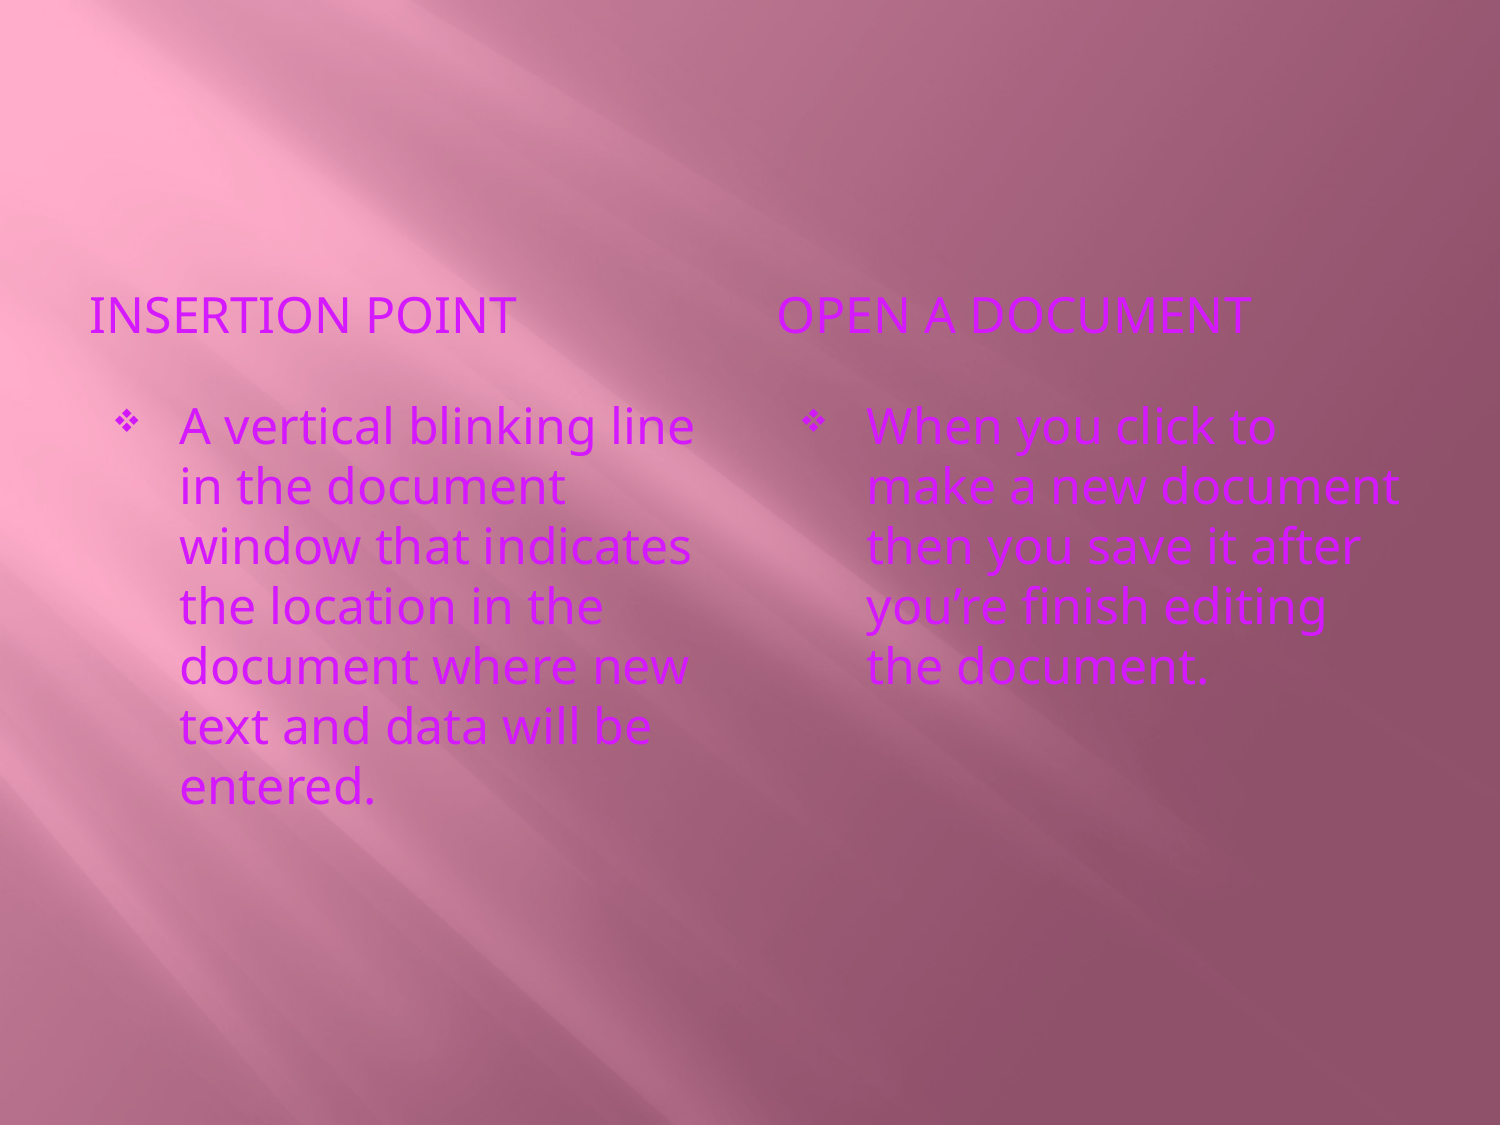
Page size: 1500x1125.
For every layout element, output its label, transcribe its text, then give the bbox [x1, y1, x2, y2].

list Open A Document [761, 251, 1425, 375]
list Insertion Point [75, 251, 738, 375]
list A vertical blinking line in the document window that indicates the location in the document where new text and data will be entered. [75, 387, 738, 1005]
list When you click to make a new document then you save it after you’re finish editing the document. [761, 387, 1425, 1005]
title [75, 44, 1425, 233]
